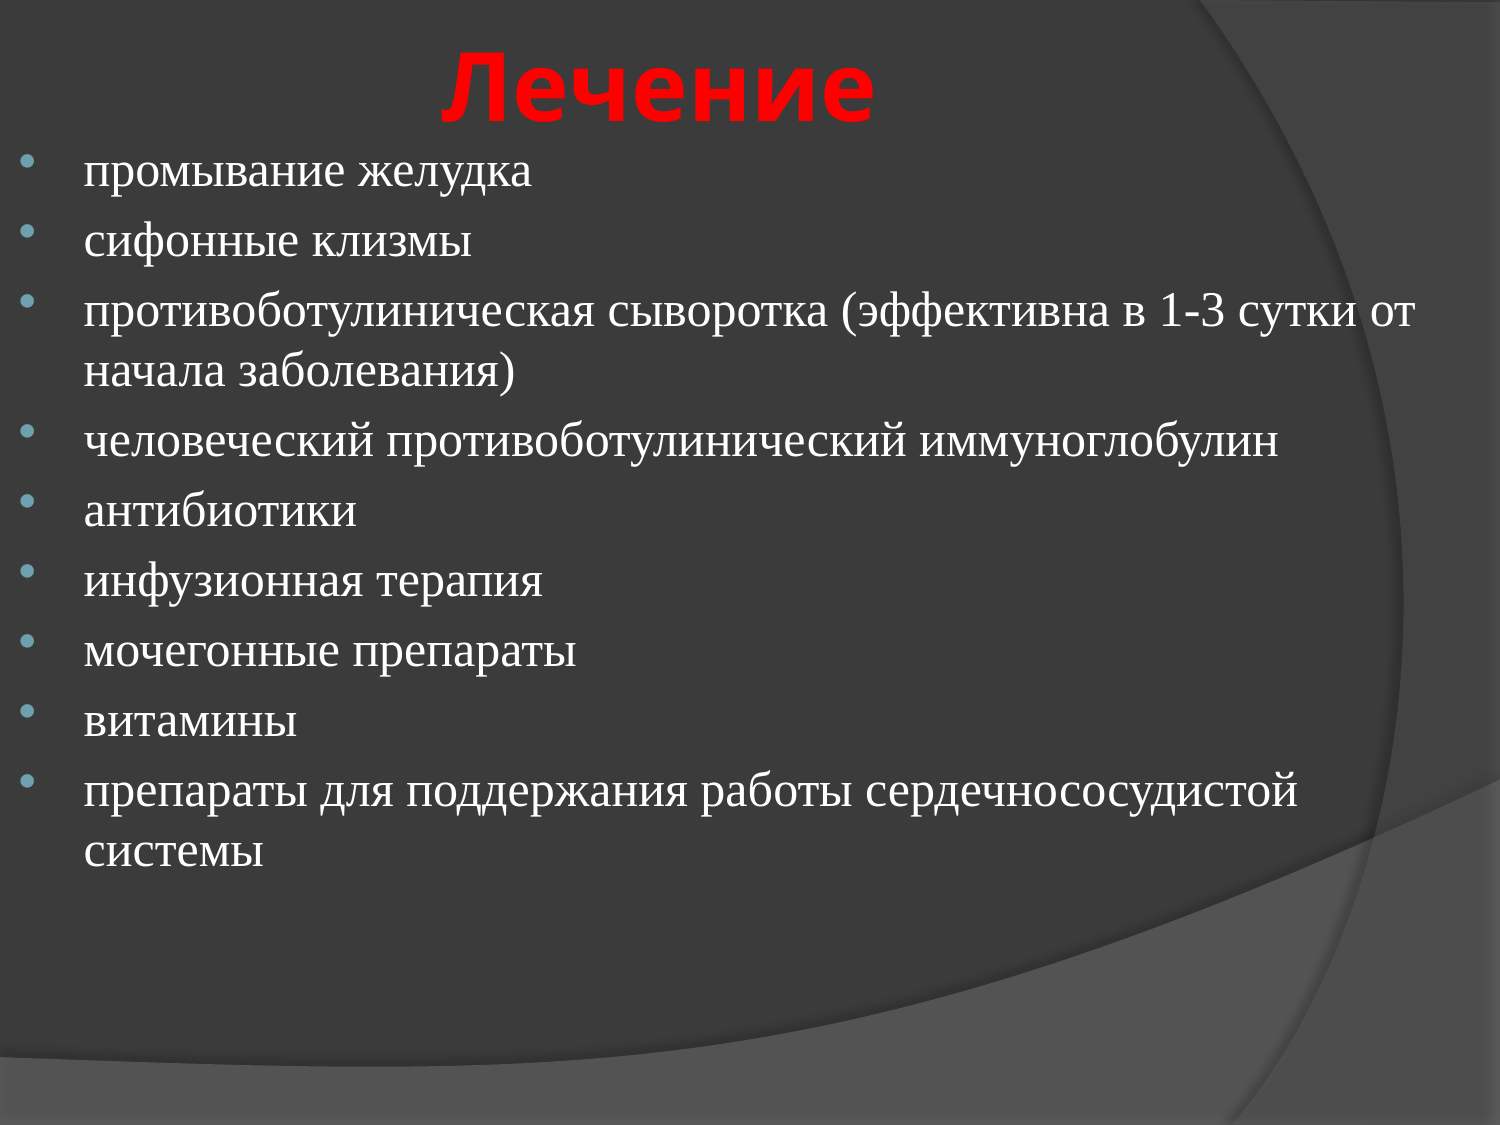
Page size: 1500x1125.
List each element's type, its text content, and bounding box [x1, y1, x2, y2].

title Лечение [433, 0, 1039, 128]
list промывание желудка сифонные клизмы противоботулиническая сыворотка (эффективна в 1-3 сутки от начала заболевания) человеческий противоботулинический иммуноглобулин антибиотики инфузионная терапия мочегонные препараты витамины препараты для поддержания работы сердечнососудистой системы [0, 128, 1500, 1125]
